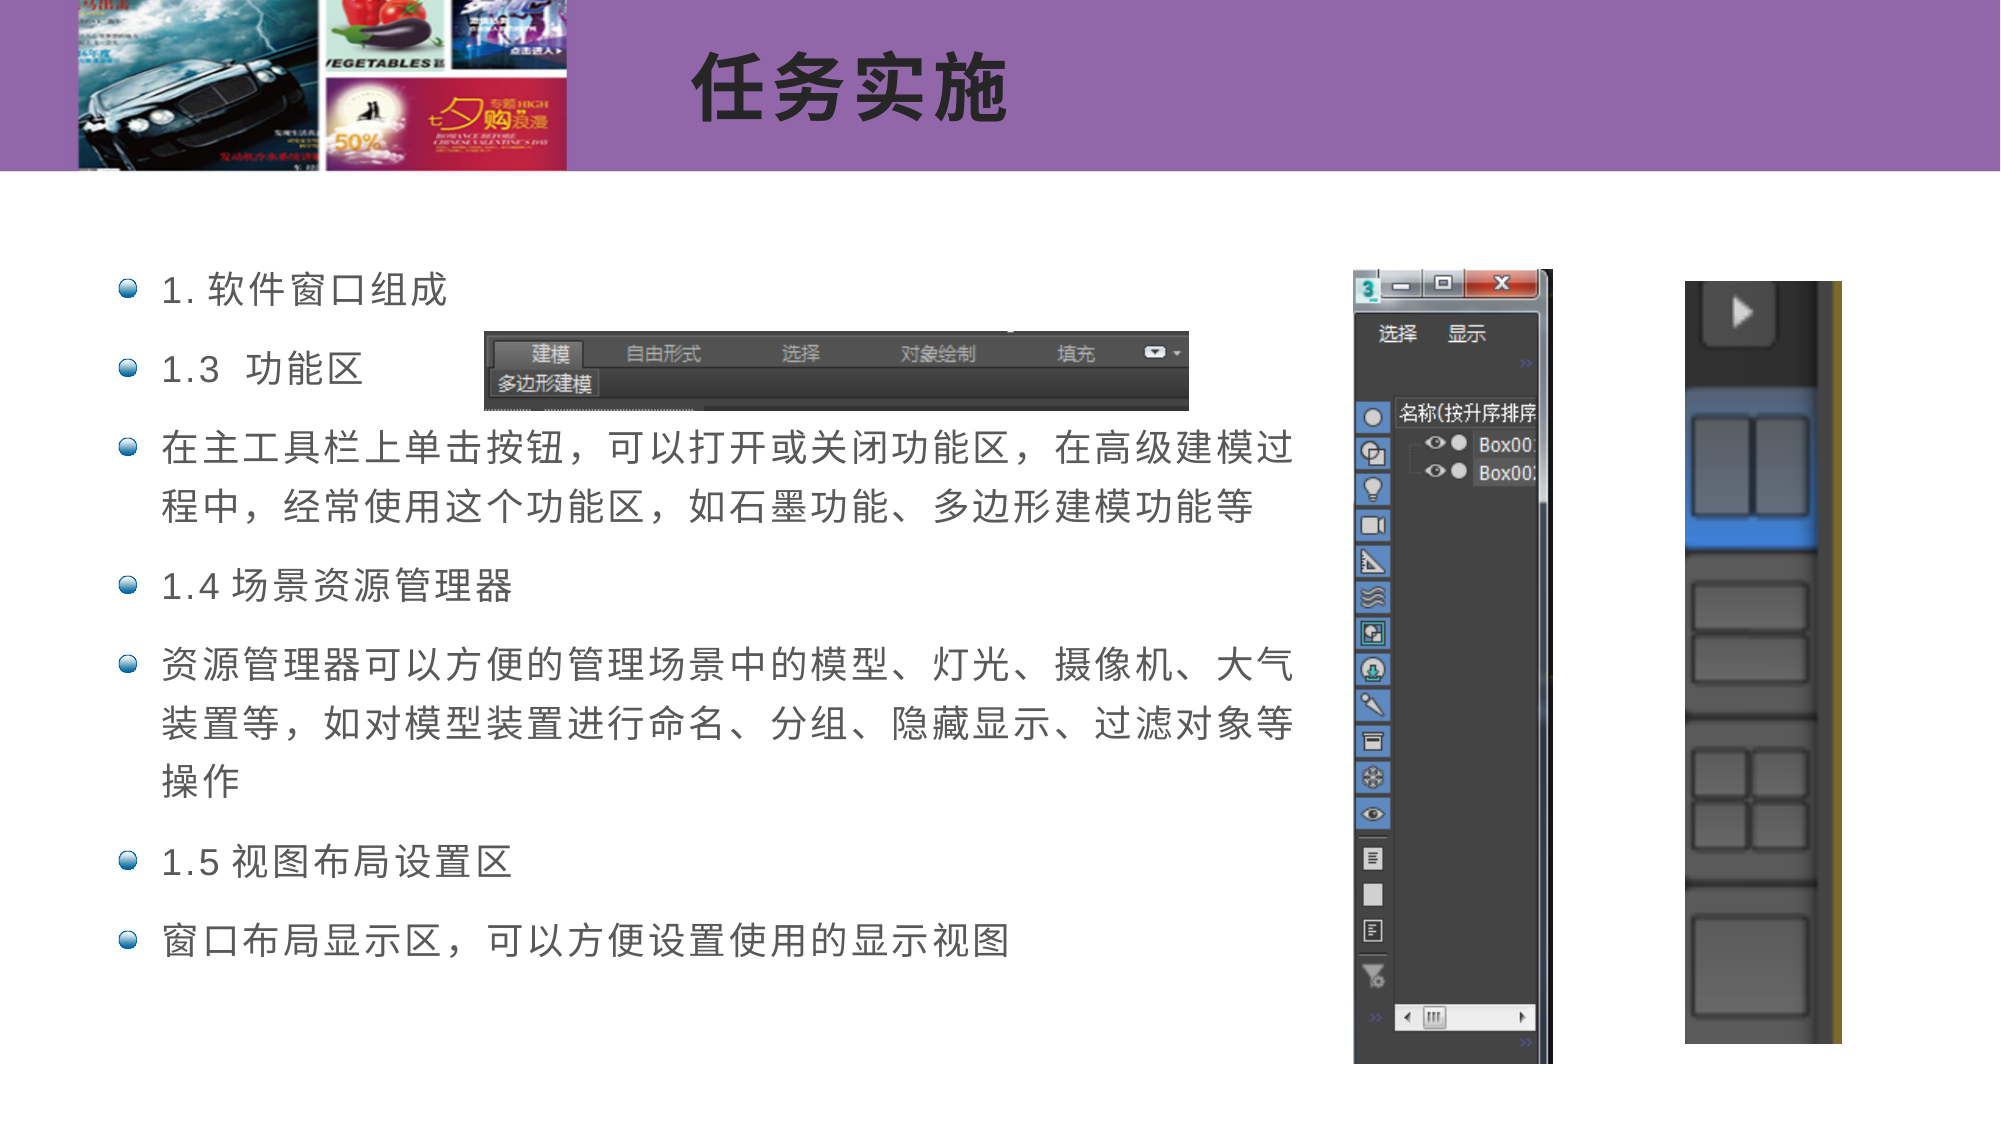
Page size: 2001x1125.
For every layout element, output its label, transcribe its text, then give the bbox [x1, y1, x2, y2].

title 任务实施 [675, 27, 2000, 143]
list 1.软件窗口组成 1.3 功能区 在主工具栏上单击按钮，可以打开或关闭功能区，在高级建模过程中，经常使用这个功能区，如石墨功能、多边形建模功能等 1.4场景资源管理器 资源管理器可以方便的管理场景中的模型、灯光、摄像机、大气装置等，如对模型装置进行命名、分组、隐藏显示、过滤对象等操作 1.5视图布局设置区 窗口布局显示区，可以方便设置使用的显示视图 [99, 244, 1325, 1026]
picture [0, 0, 2001, 1125]
